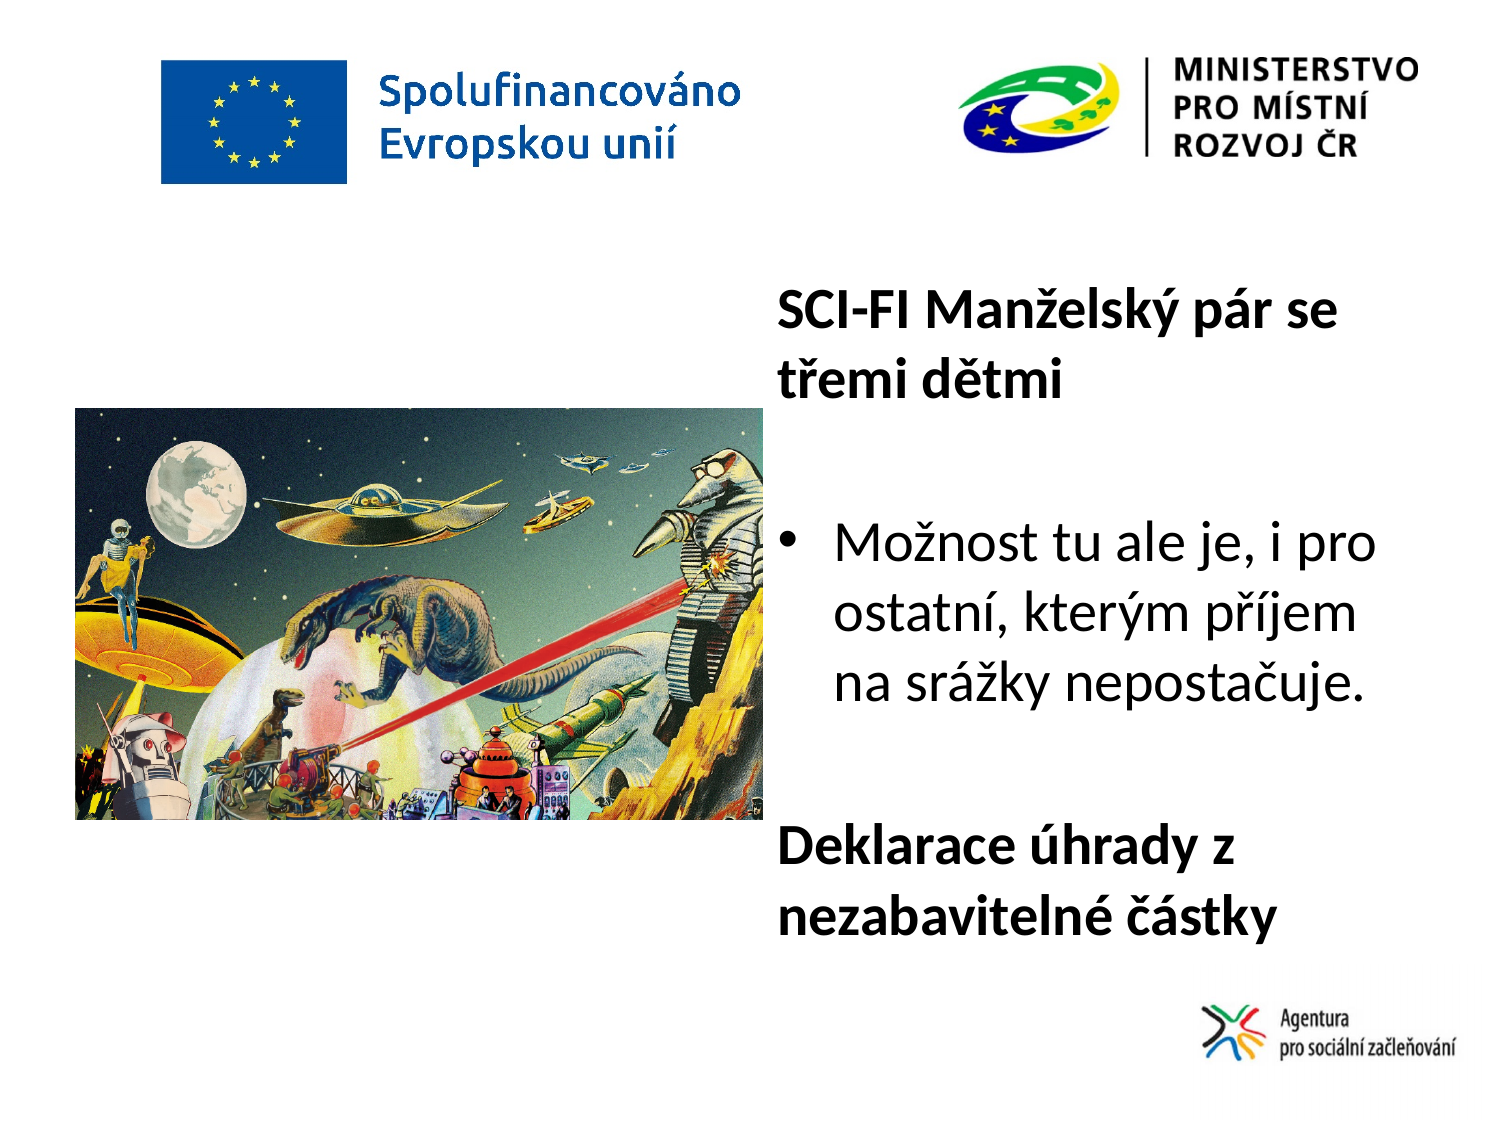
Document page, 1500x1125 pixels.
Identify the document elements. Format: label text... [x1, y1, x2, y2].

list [74, 408, 763, 821]
title [75, 45, 1425, 233]
picture [147, 40, 764, 201]
list SCI-FI Manželský pár se třemi dětmi Možnost tu ale je, i pro ostatní, kterým příjem na srážky nepostačuje. Deklarace úhrady z nezabavitelné částky [762, 262, 1425, 1005]
picture [1185, 964, 1483, 1120]
picture [958, 57, 1418, 158]
